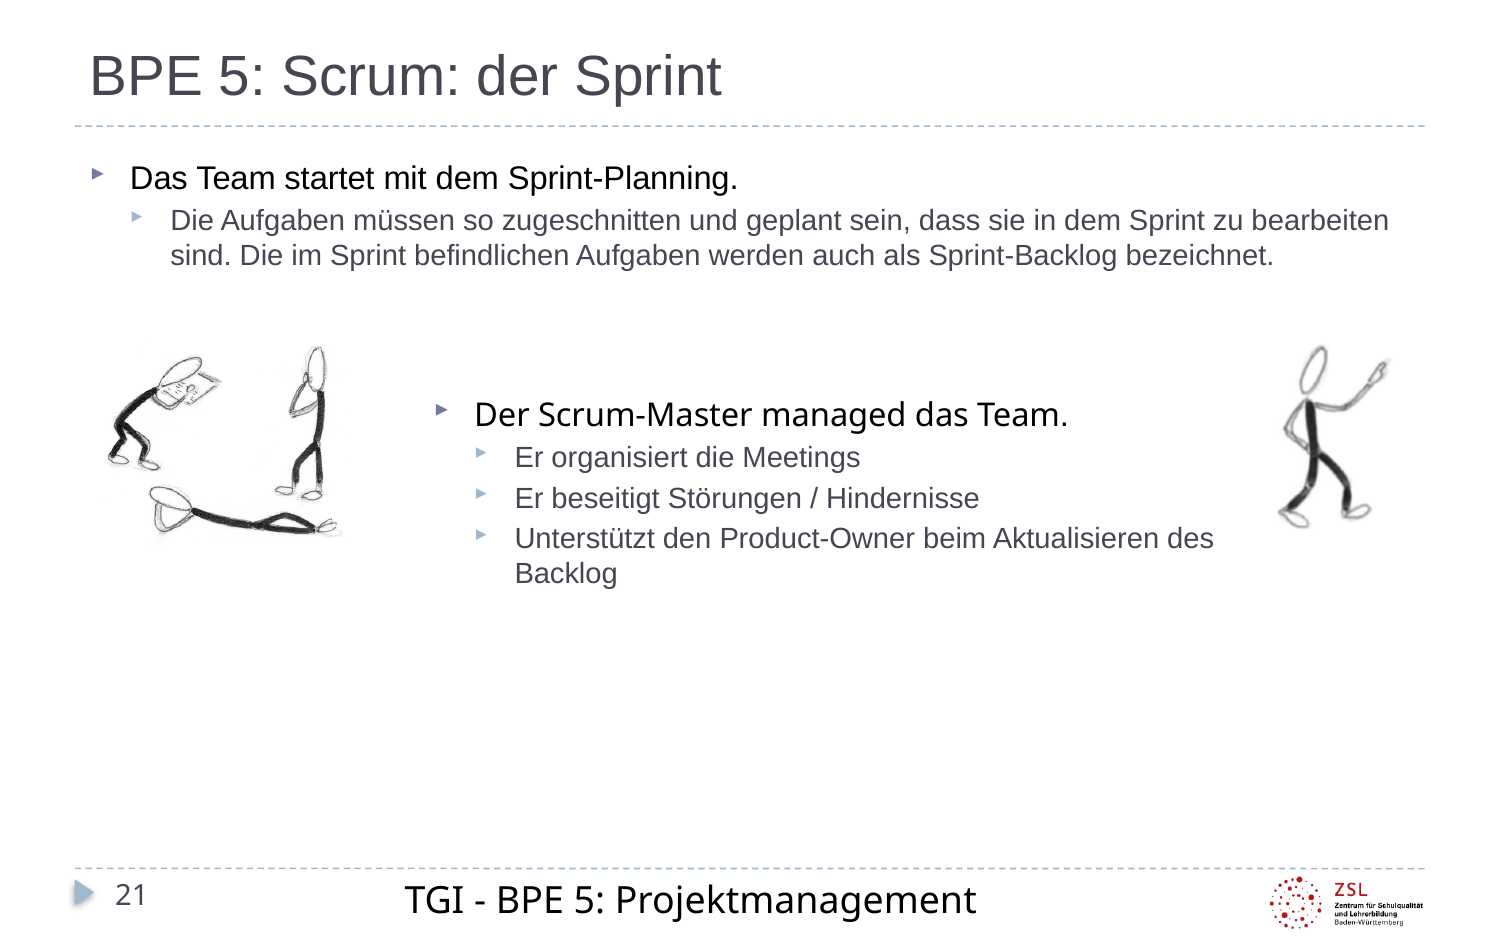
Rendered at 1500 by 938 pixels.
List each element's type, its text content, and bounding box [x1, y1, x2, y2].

picture [89, 340, 351, 546]
picture [1257, 340, 1400, 537]
text_box Der Scrum-Master managed das Team. Er organisiert die Meetings Er beseitigt Störungen / Hindernisse Unterstützt den Product-Owner beim Aktualisieren des Backlog [419, 385, 1329, 599]
title BPE 5: Scrum: der Sprint [75, 31, 1425, 115]
slide_number 21 [100, 868, 336, 919]
picture [1269, 875, 1424, 930]
footer TGI - BPE 5: Projektmanagement [336, 868, 1046, 919]
list Das Team startet mit dem Sprint-Planning. Die Aufgaben müssen so zugeschnitten und geplant sein, dass sie in dem Sprint zu bearbeiten sind. Die im Sprint befindlichen Aufgaben werden auch als Sprint-Backlog bezeichnet. [75, 149, 1424, 316]
